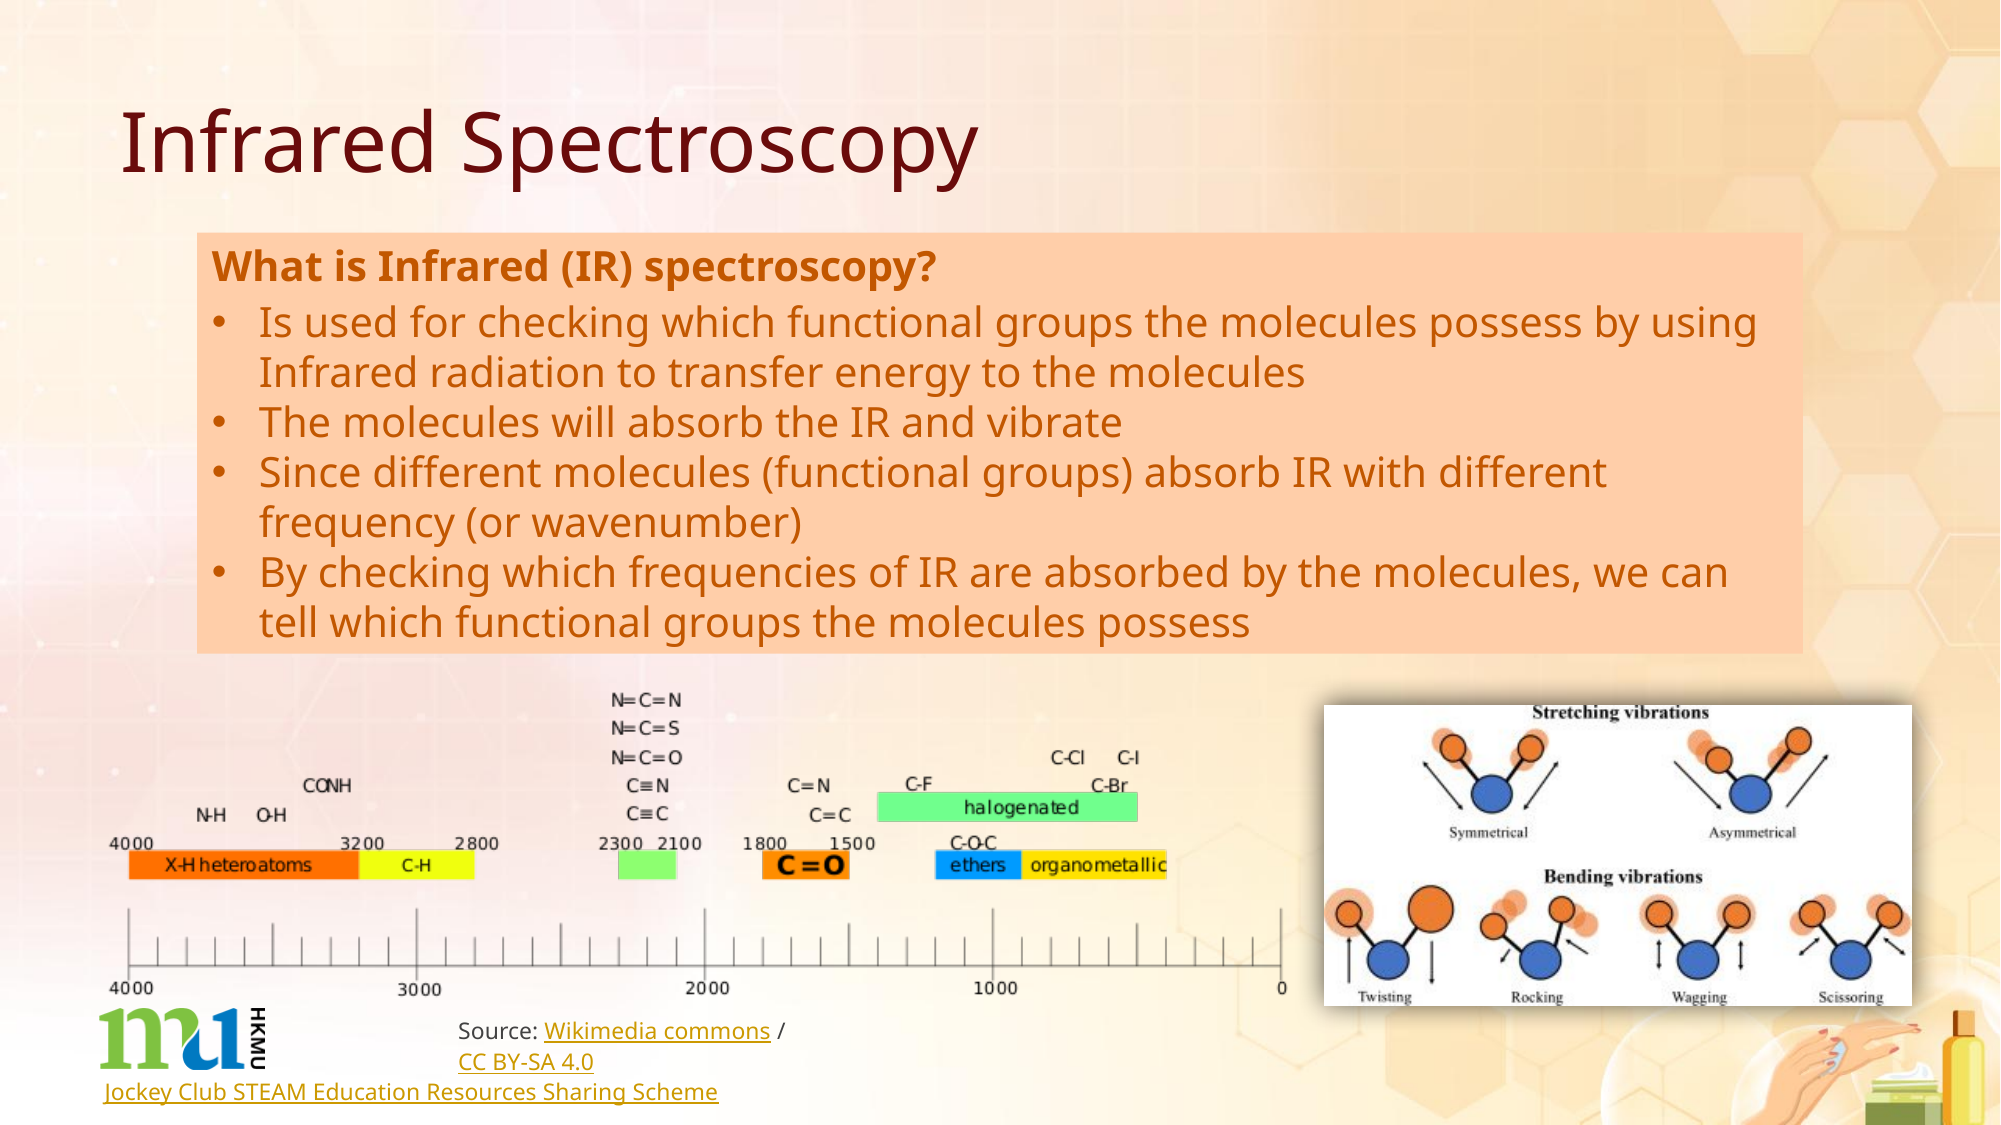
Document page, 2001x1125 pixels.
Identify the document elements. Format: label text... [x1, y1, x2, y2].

text_box Source: Wikimedia commons / CC BY-SA 4.0 [443, 1018, 939, 1087]
title Infrared Spectroscopy [99, 45, 1900, 233]
text_box What is Infrared (IR) spectroscopy? Is used for checking which functional groups the molecules possess by using Infrared radiation to transfer energy to the molecules The molecules will absorb the IR and vibrate Since different molecules (functional groups) absorb IR with different frequency (or wavenumber) By checking which frequencies of IR are absorbed by the molecules, we can tell which functional groups the molecules possess [197, 232, 1803, 654]
picture [0, 0, 2001, 1125]
